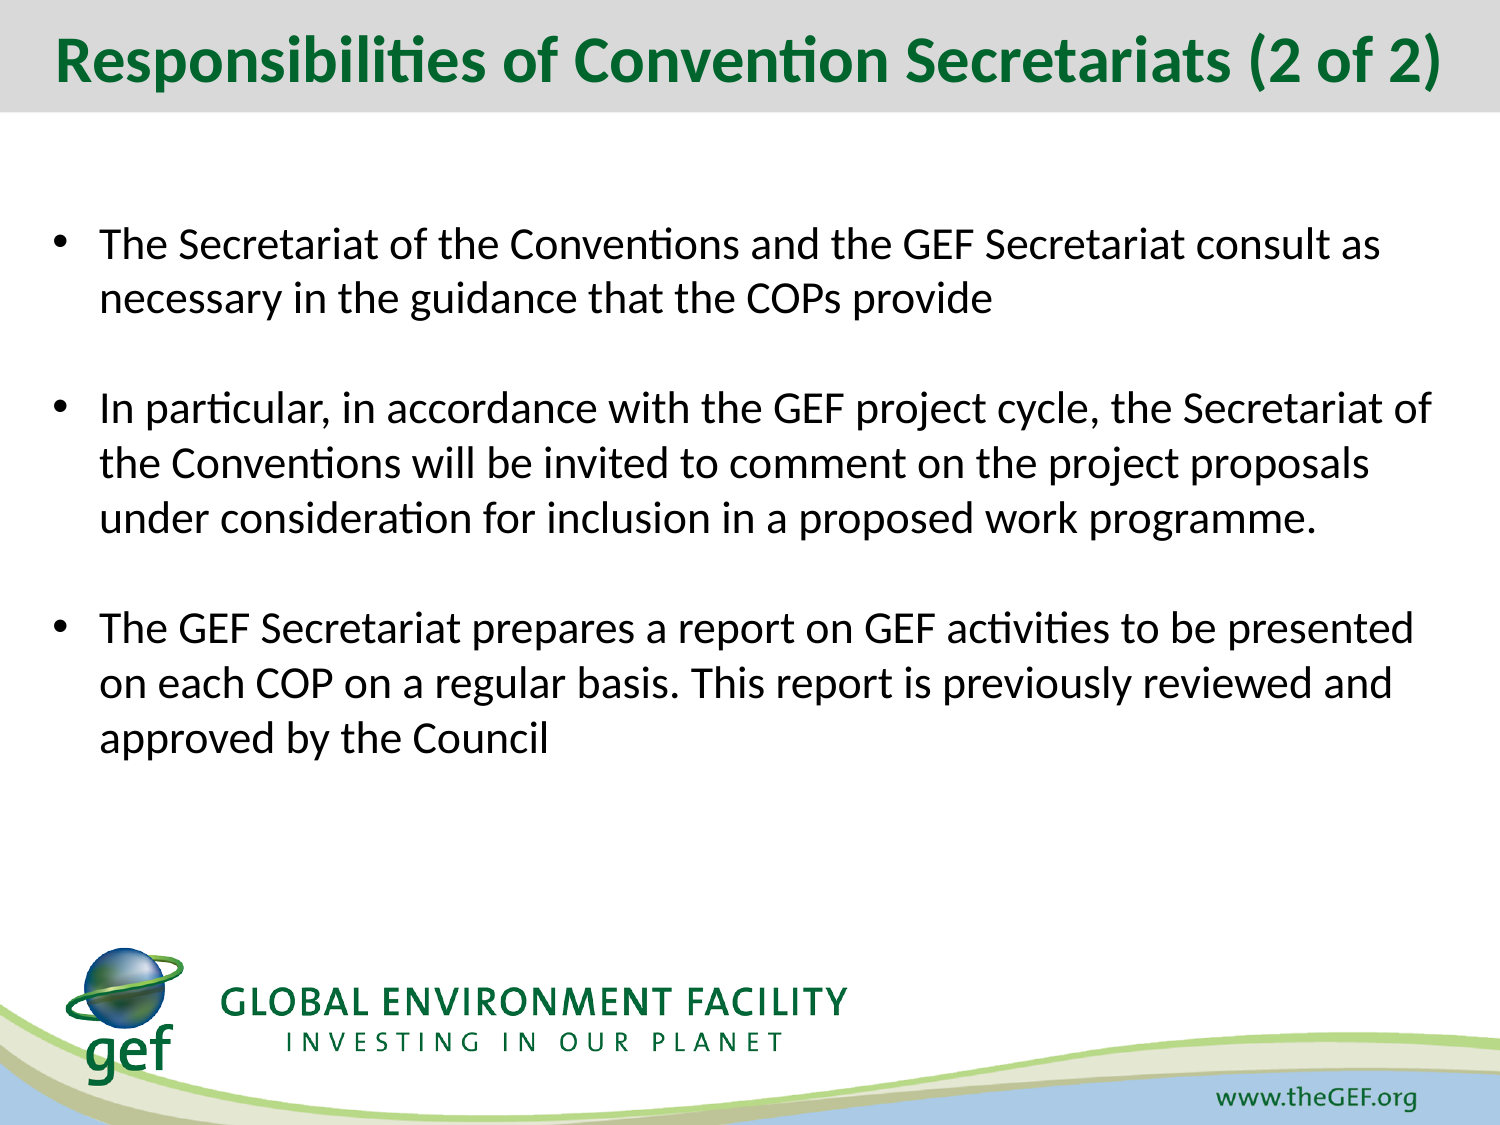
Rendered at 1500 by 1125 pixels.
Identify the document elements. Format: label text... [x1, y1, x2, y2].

text_box Responsibilities of Convention Secretariats (2 of 2) [0, 0, 1500, 113]
text_box The Secretariat of the Conventions and the GEF Secretariat consult as necessary in the guidance that the COPs provide In particular, in accordance with the GEF project cycle, the Secretariat of the Conventions will be invited to comment on the project proposals under consideration for inclusion in a proposed work programme. The GEF Secretariat prepares a report on GEF activities to be presented on each COP on a regular basis. This report is previously reviewed and approved by the Council [37, 205, 1450, 881]
picture [0, 920, 1500, 1125]
